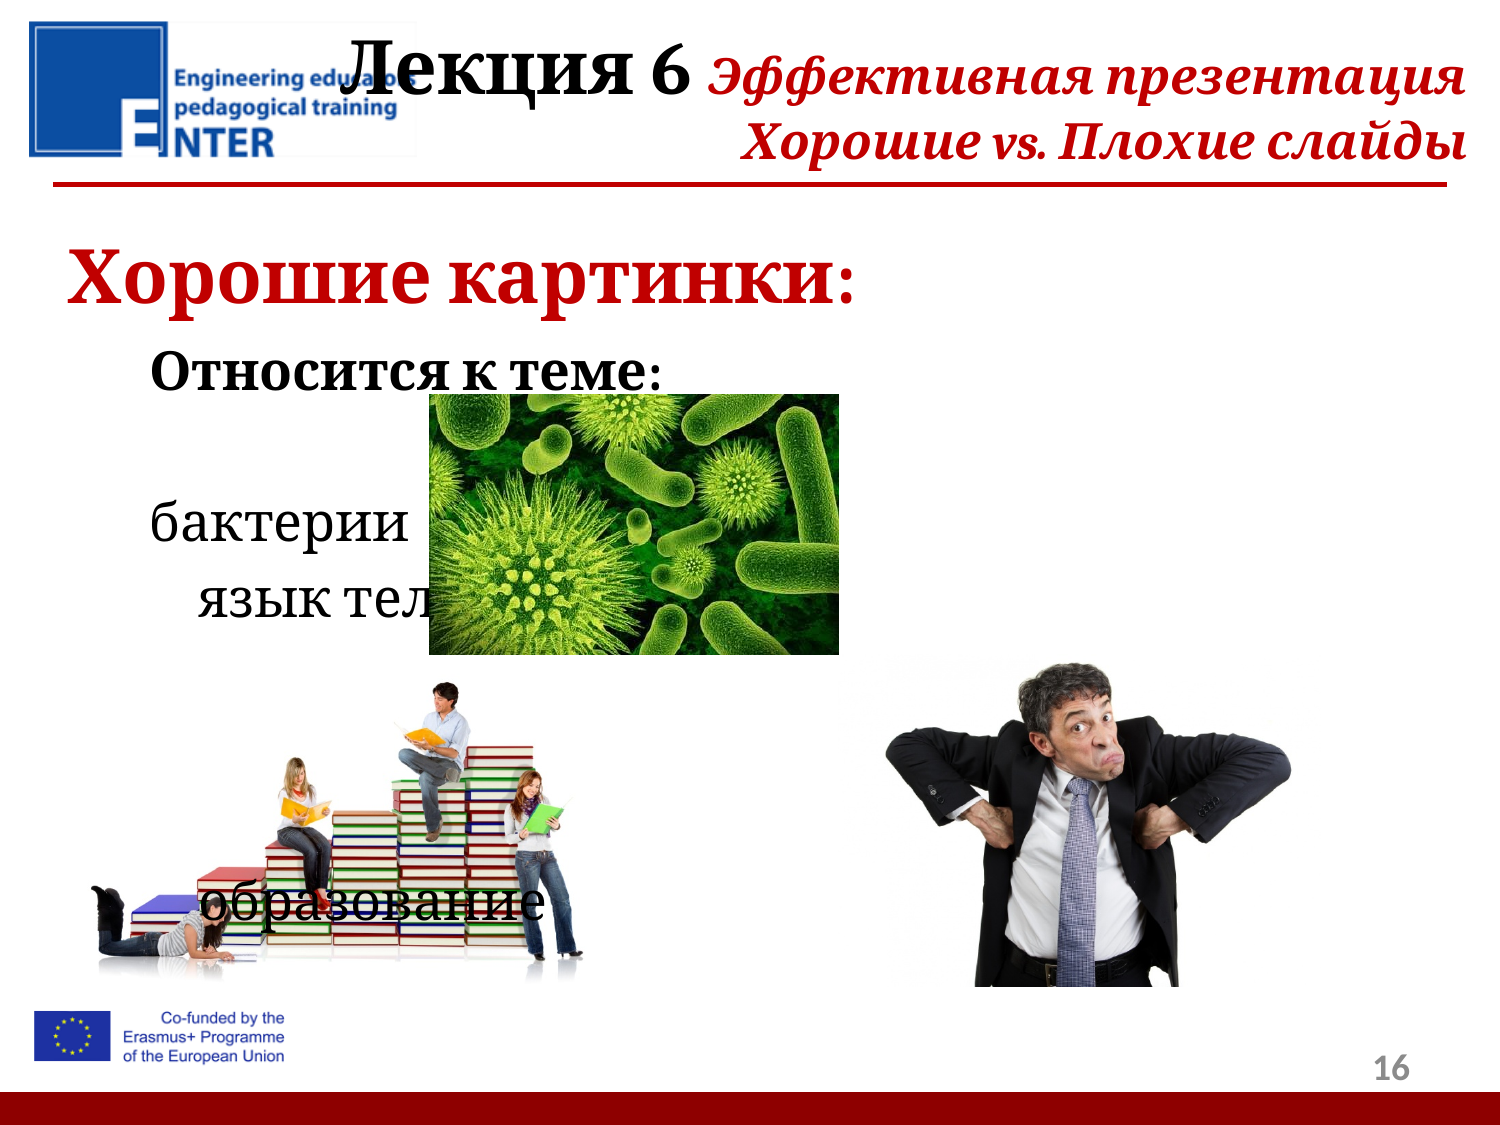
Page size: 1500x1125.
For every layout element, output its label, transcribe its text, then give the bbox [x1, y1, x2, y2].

picture [29, 17, 418, 162]
text_box [0, 1092, 1500, 1125]
text_box Лекция 6 Эффективная презентация Хорошие vs. Плохие слайды [230, 12, 1483, 178]
slide_number 16 [1074, 1035, 1425, 1095]
text_box Хорошие картинки: [52, 220, 1447, 326]
text_box Относится к теме: бактерии язык тела образование [134, 329, 1447, 942]
picture [29, 986, 285, 1084]
picture [76, 394, 1321, 987]
